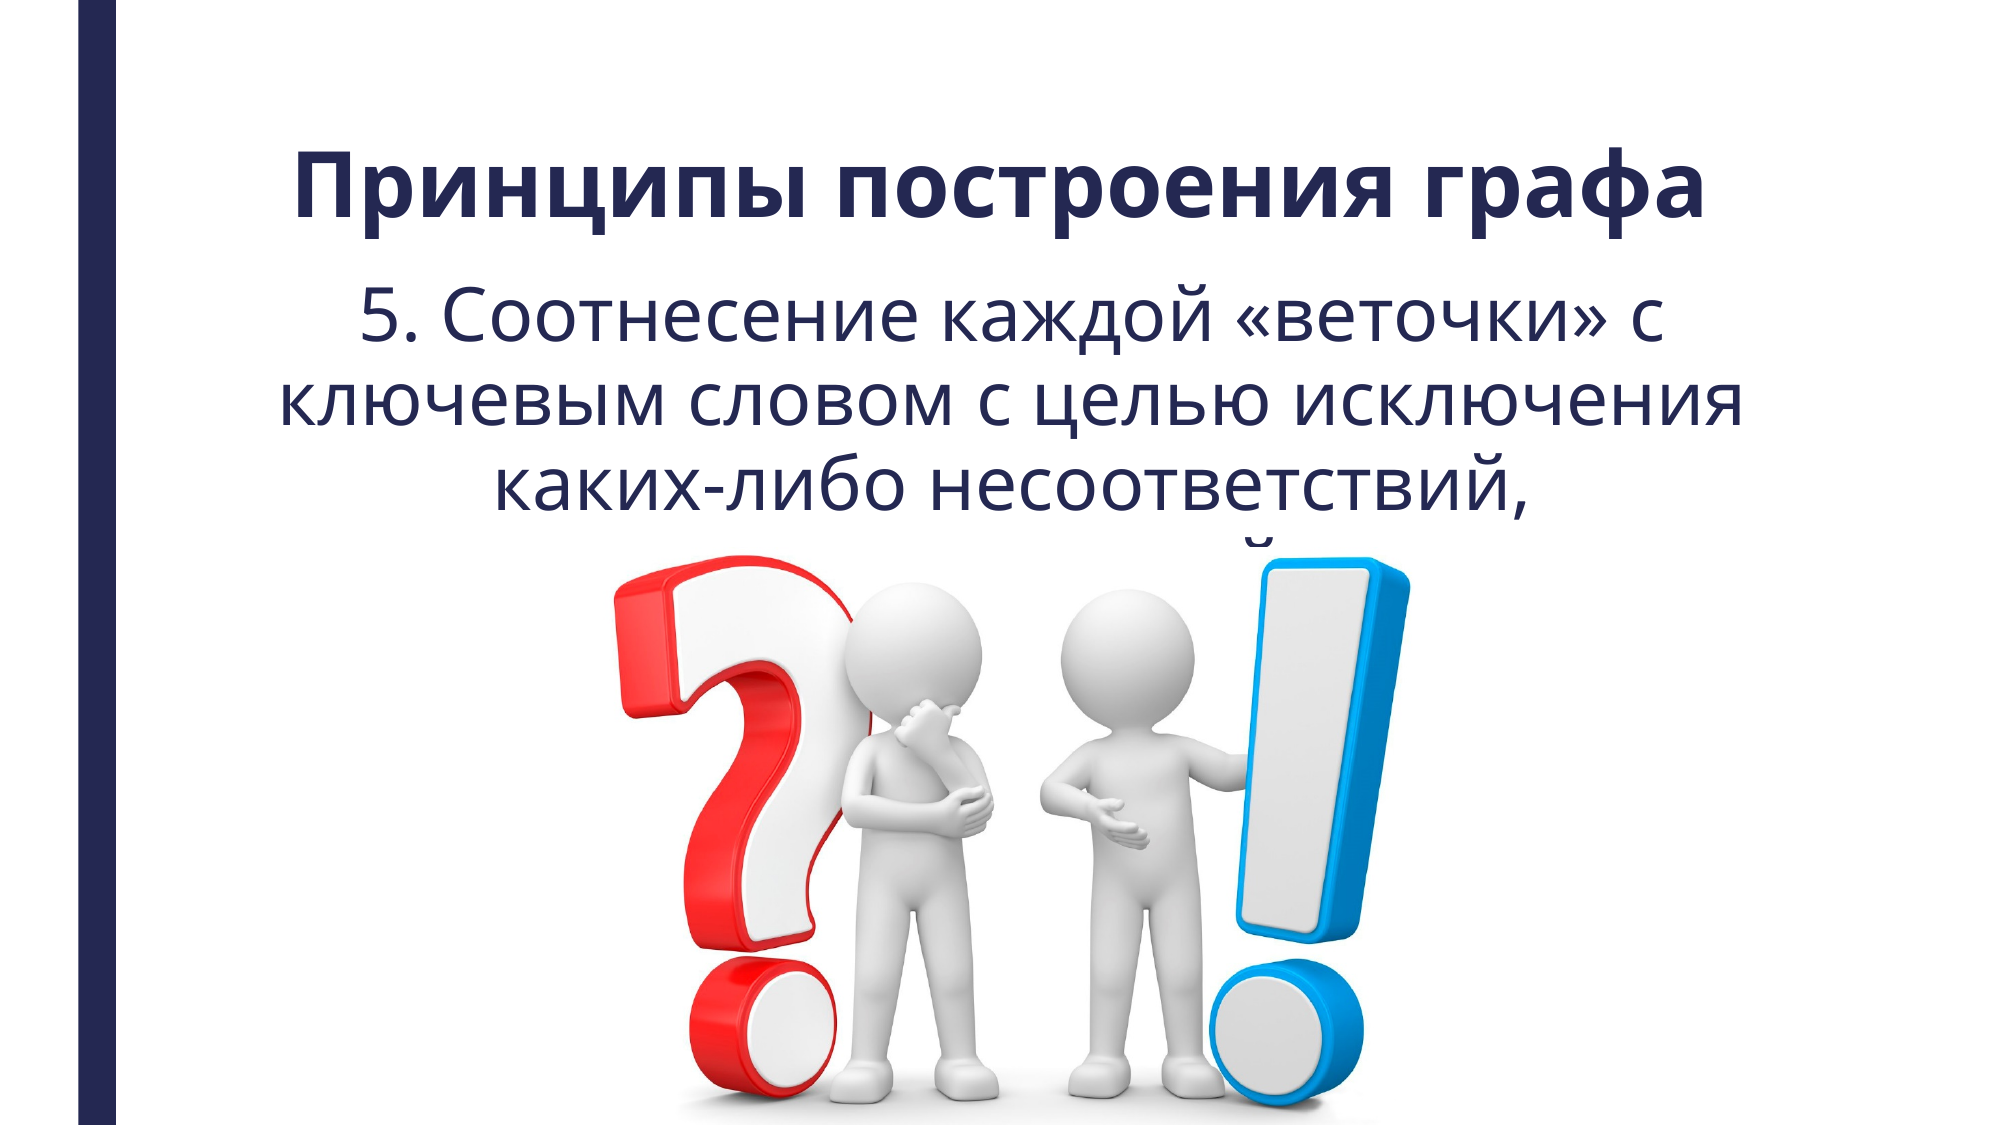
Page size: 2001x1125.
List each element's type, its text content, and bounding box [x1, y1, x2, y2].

list 5. Соотнесение каждой «веточки» с ключевым словом с целью исключения каких-либо несоответствий, противоречий [225, 375, 1800, 854]
text_box Принципы построения графа [224, 131, 1800, 375]
picture [603, 547, 1422, 1125]
